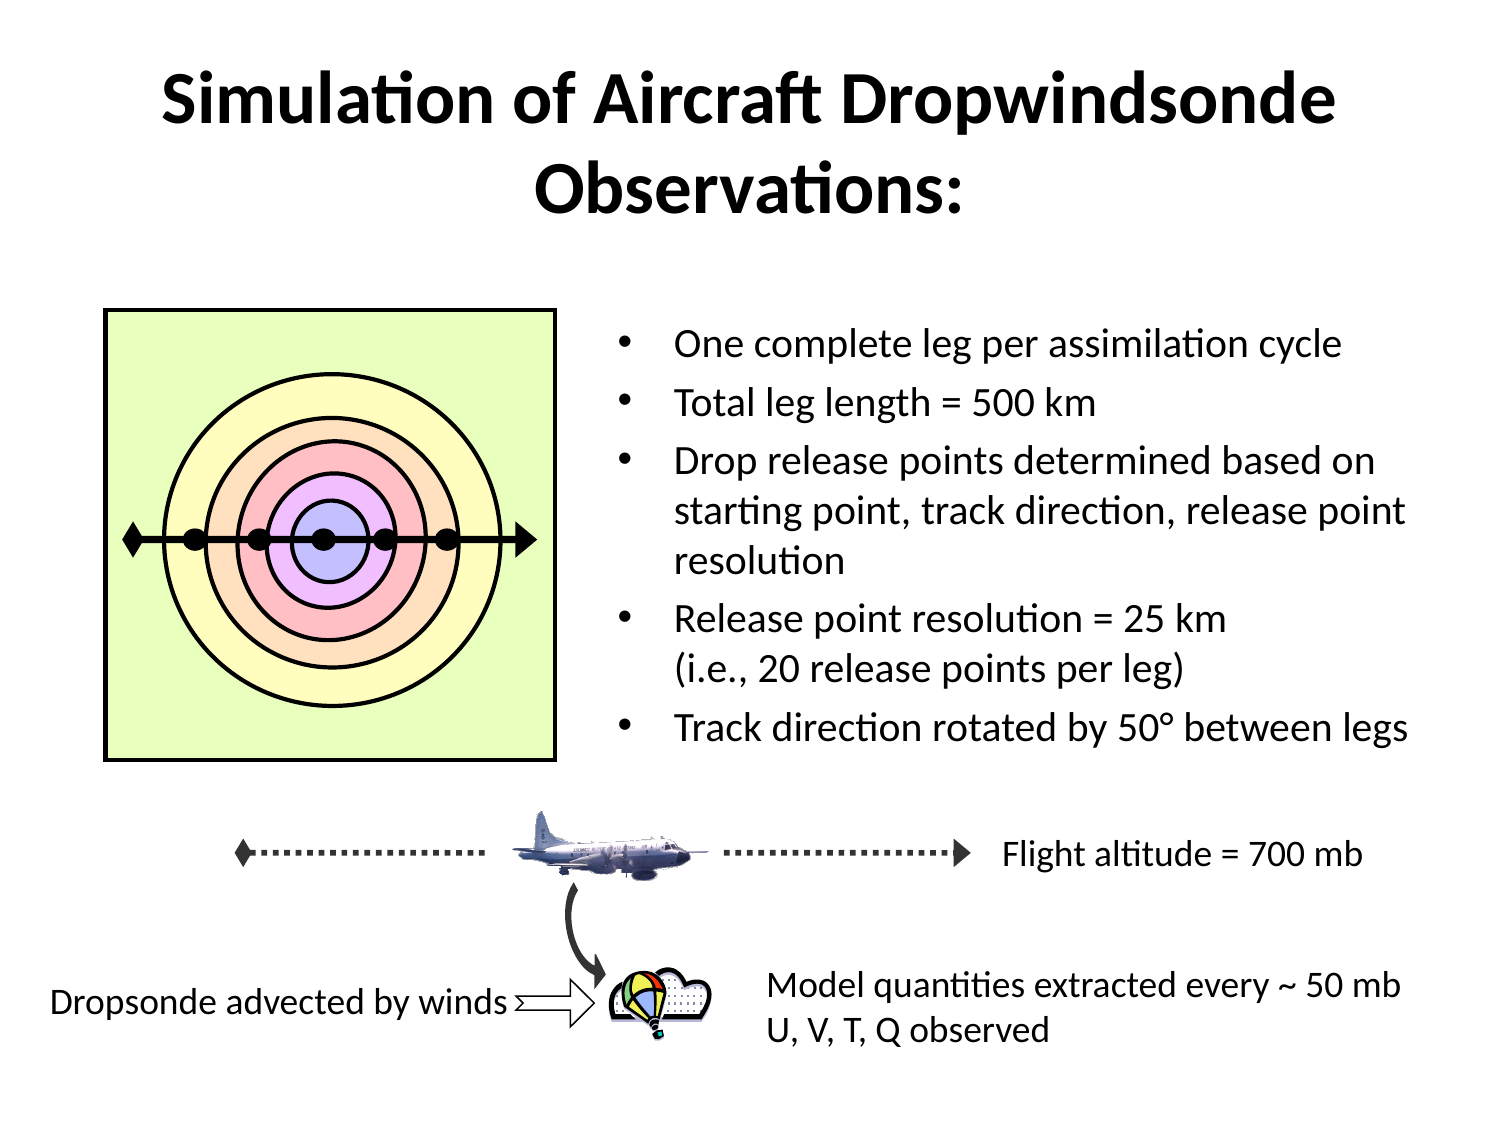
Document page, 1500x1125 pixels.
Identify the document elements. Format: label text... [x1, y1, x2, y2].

text_box One complete leg per assimilation cycle Total leg length = 500 km Drop release points determined based on starting point, track direction, release point resolution Release point resolution = 25 km (i.e., 20 release points per leg) Track direction rotated by 50° between legs [602, 308, 1500, 771]
text_box [956, 842, 971, 864]
picture [510, 808, 710, 883]
text_box [565, 890, 604, 987]
title Simulation of Aircraft Dropwindsonde Observations: [74, 44, 1426, 233]
text_box Model quantities extracted every ~ 50 mb U, V, T, Q observed [751, 952, 1418, 1057]
text_box Dropsonde advected by winds [34, 969, 524, 1029]
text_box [105, 310, 556, 761]
text_box [516, 979, 595, 1027]
picture [608, 966, 713, 1042]
text_box [236, 842, 250, 864]
text_box Flight altitude = 700 mb [987, 821, 1379, 882]
